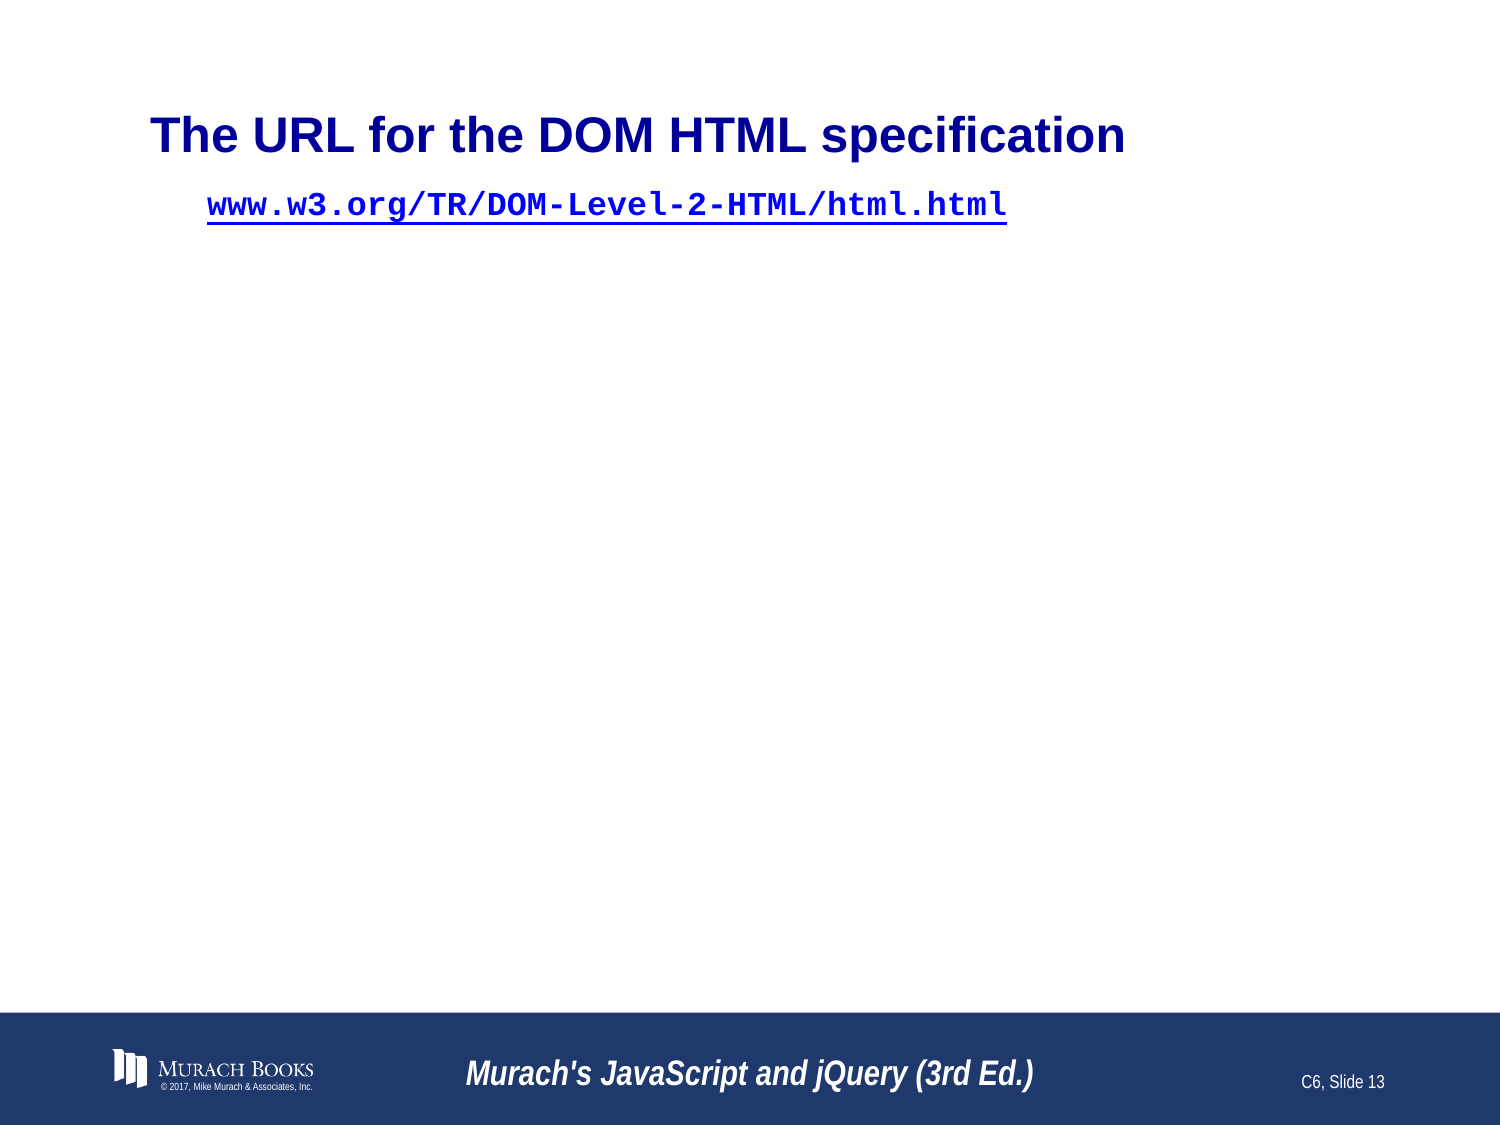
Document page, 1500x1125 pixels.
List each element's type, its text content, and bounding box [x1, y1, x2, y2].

title The URL for the DOM HTML specification [150, 102, 1350, 164]
slide_number C6, Slide 13 [1087, 1025, 1400, 1100]
slide_number Murach's JavaScript and jQuery (3rd Ed.) [463, 1025, 1050, 1100]
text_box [149, 187, 1350, 270]
footer © 2017, Mike Murach & Associates, Inc. [12, 1025, 463, 1100]
